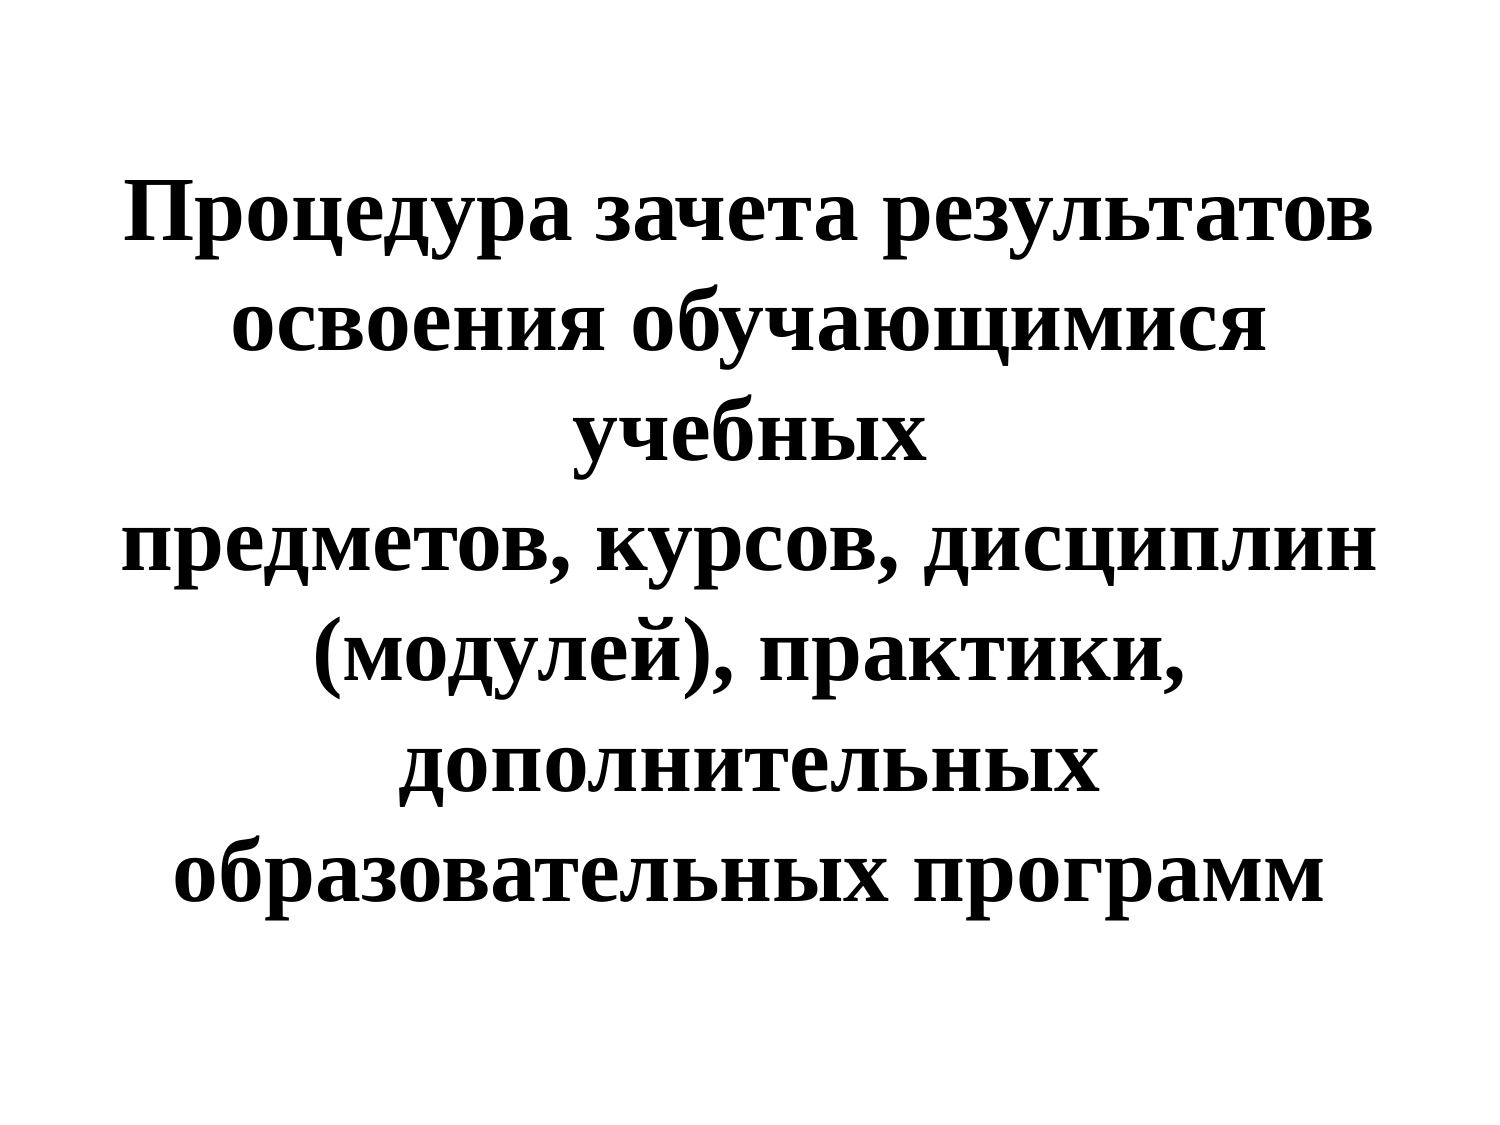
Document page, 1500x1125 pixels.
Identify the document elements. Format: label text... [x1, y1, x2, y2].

title Процедура зачета результатов освоения обучающимися учебных предметов, курсов, дисциплин (модулей), практики, дополнительных образовательных программ [75, 45, 1425, 1024]
